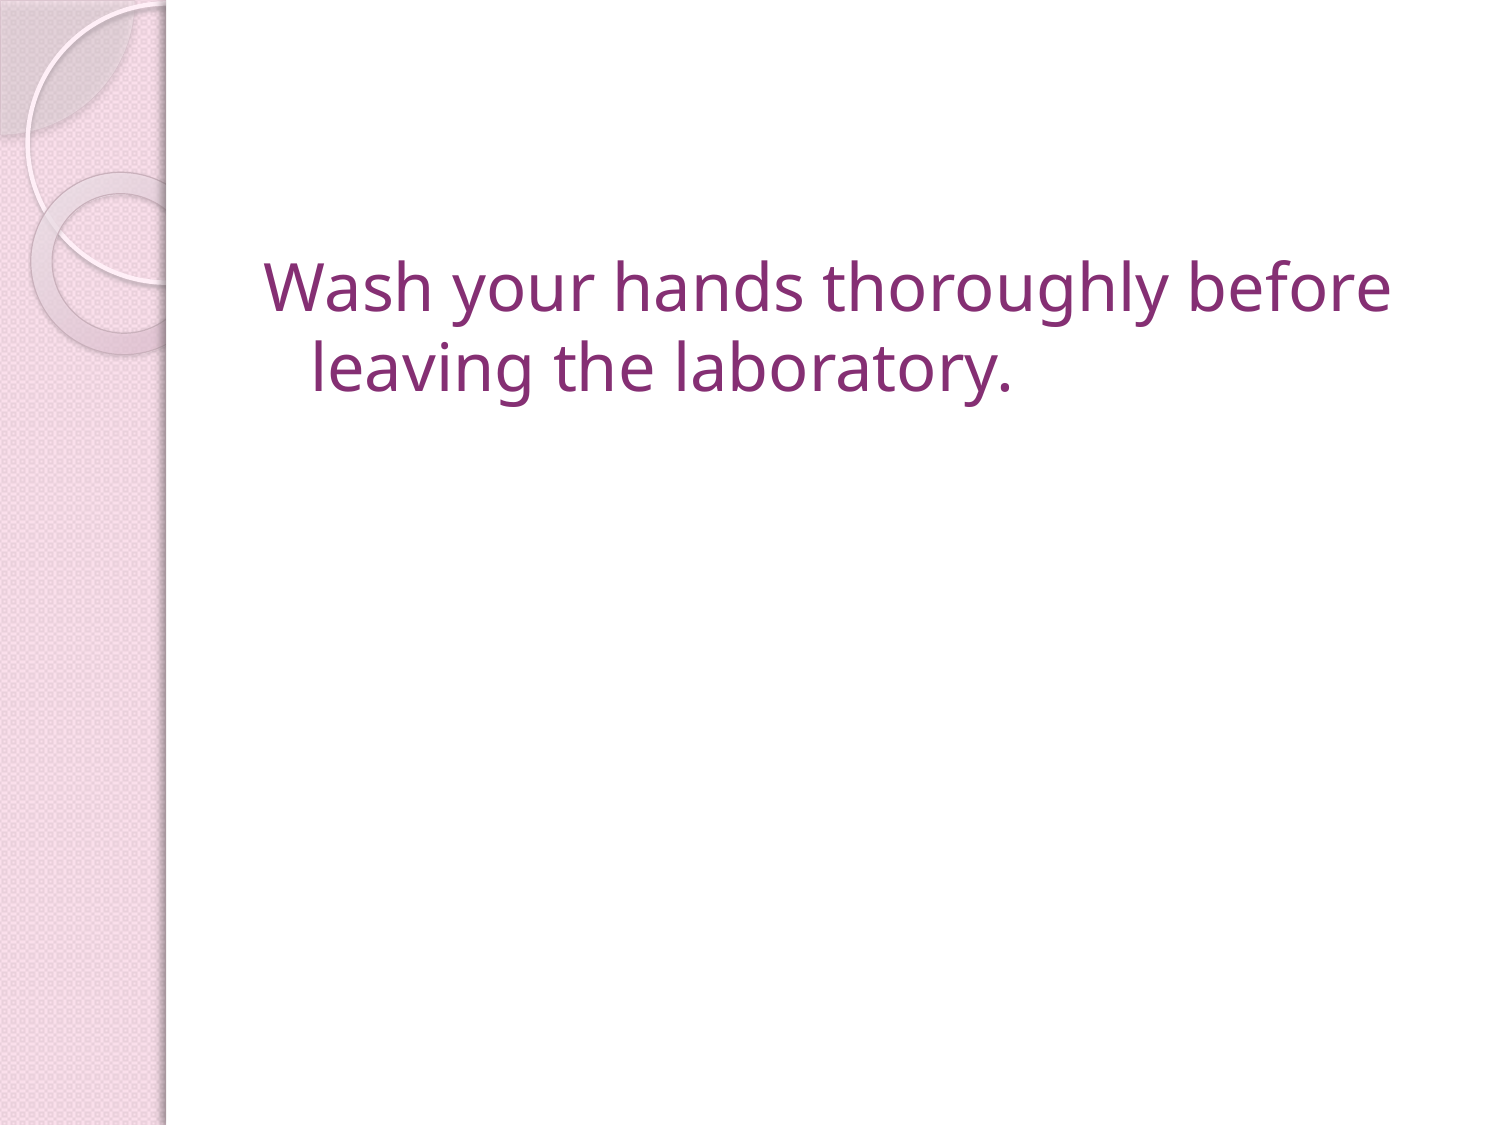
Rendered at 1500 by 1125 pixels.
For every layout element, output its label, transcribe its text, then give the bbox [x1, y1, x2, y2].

list Wash your hands thoroughly before leaving the laboratory. [235, 237, 1466, 1025]
